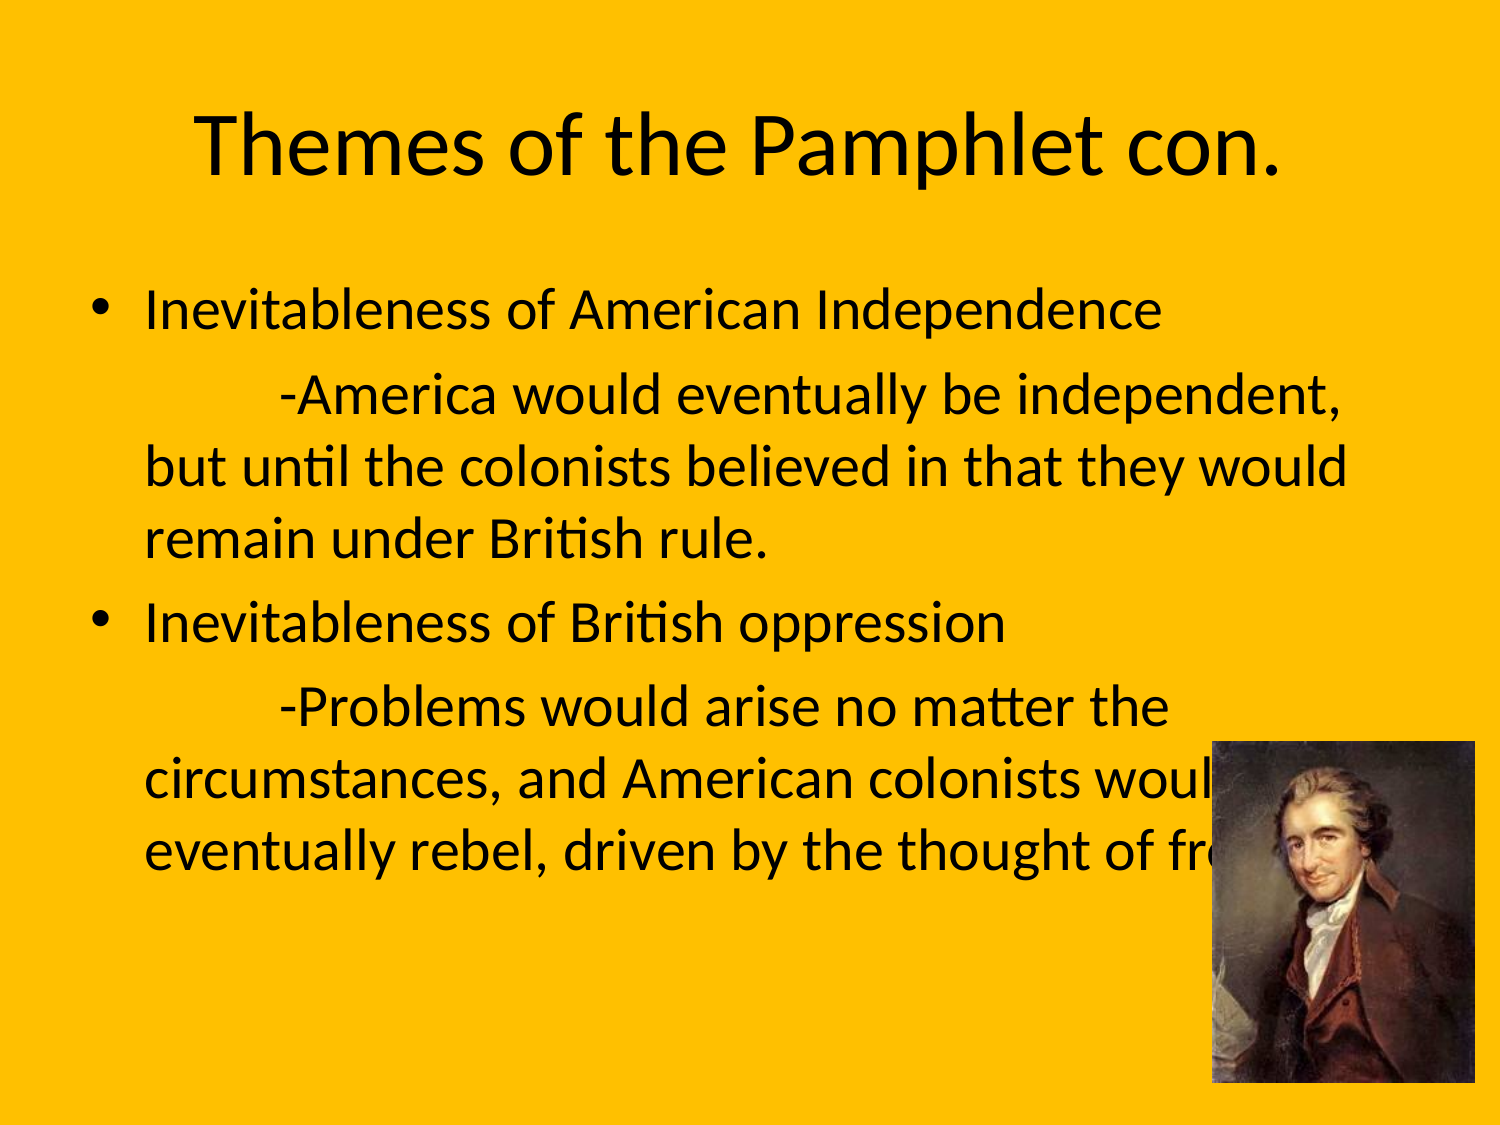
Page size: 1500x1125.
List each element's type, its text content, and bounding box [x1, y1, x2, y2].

title Themes of the Pamphlet con. [75, 45, 1425, 233]
list Inevitableness of American Independence -America would eventually be independent, but until the colonists believed in that they would remain under British rule. Inevitableness of British oppression -Problems would arise no matter the circumstances, and American colonists would eventually rebel, driven by the thought of freedom. [75, 262, 1425, 1005]
picture [1212, 740, 1476, 1083]
